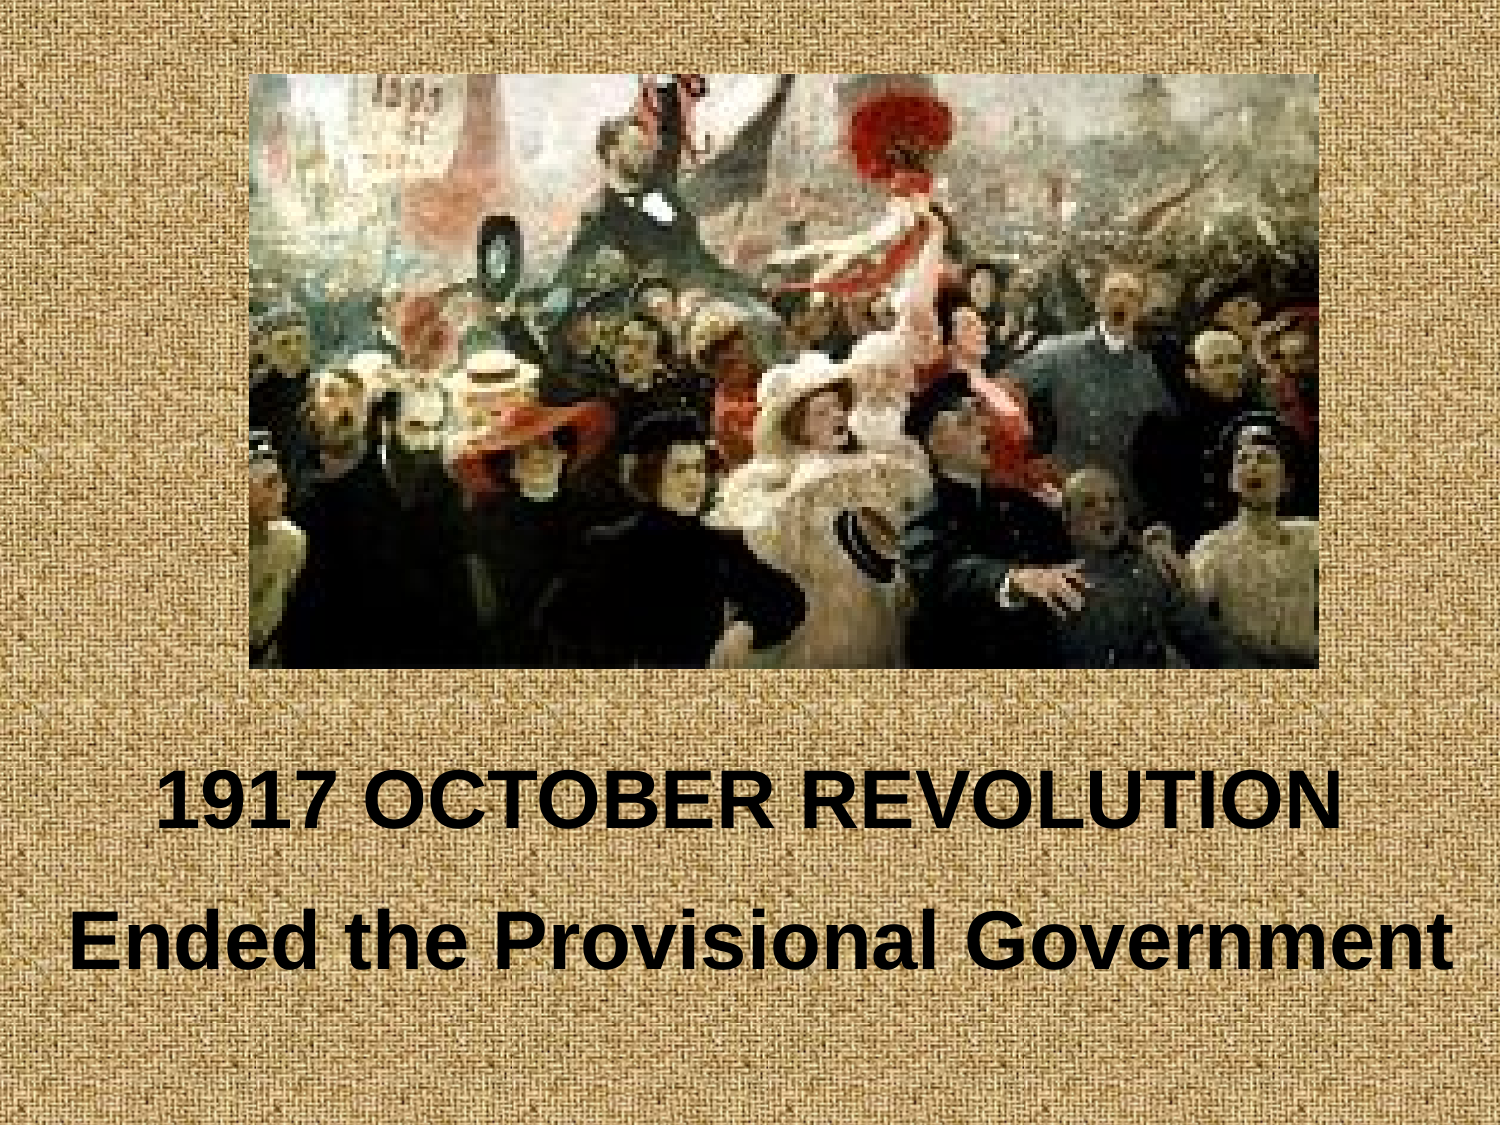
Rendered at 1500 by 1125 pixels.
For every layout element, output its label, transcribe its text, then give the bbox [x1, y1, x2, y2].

picture [0, 0, 1500, 737]
text_box 1917 OCTOBER REVOLUTION Ended the Provisional Government [0, 737, 1500, 994]
picture [0, 994, 1500, 1125]
